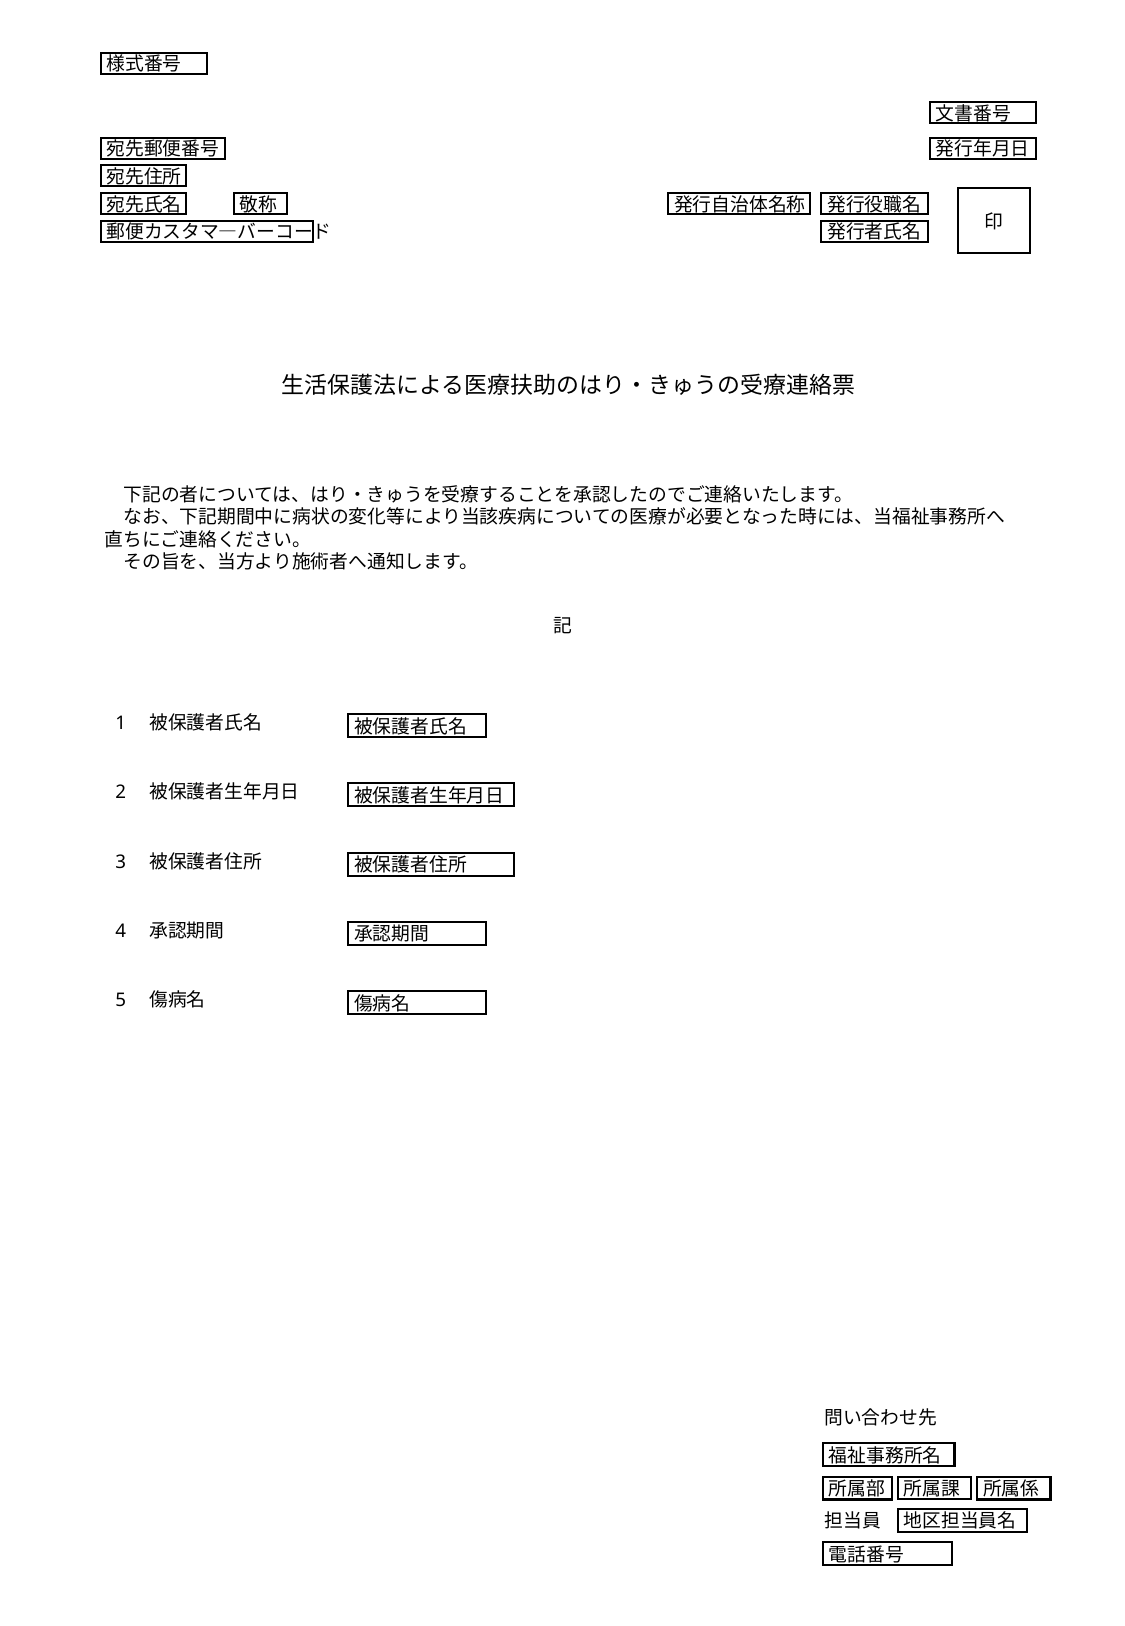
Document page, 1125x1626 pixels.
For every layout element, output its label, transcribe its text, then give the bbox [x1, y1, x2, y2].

text_box 宛先郵便番号 [100, 137, 226, 160]
text_box 敬称 [233, 192, 288, 215]
text_box 印 [957, 187, 1031, 254]
text_box 様式番号 [100, 52, 208, 75]
text_box 1 被保護者氏名 [100, 703, 1046, 741]
text_box 生活保護法による医療扶助のはり・きゅうの受療連絡票 [96, 362, 1042, 406]
text_box 4 承認期間 [100, 911, 1046, 949]
text_box 発行年月日 [929, 137, 1037, 160]
text_box 宛先住所 [100, 164, 187, 187]
text_box 3 被保護者住所 [100, 842, 1046, 880]
text_box 下記の者については、はり・きゅうを受療することを承認したのでご連絡いたします。 なお、下記期間中に病状の変化等により当該疾病についての医療が必要となった時には、当福祉事務所へ直ちにご連絡ください。 その旨を、当方より施術者へ通知します。 [90, 474, 1035, 580]
text_box 発行者氏名 [820, 220, 929, 243]
text_box 傷病名 [347, 990, 487, 1015]
text_box 被保護者氏名 [347, 713, 487, 738]
text_box 文書番号 [929, 101, 1037, 124]
text_box 2 被保護者生年月日 [100, 772, 1046, 811]
text_box 承認期間 [347, 921, 487, 946]
text_box 被保護者住所 [347, 852, 515, 877]
text_box 発行役職名 [820, 192, 929, 215]
text_box 発行自治体名称 [667, 192, 811, 215]
text_box 郵便カスタマ―バーコード [100, 220, 314, 243]
text_box 被保護者生年月日 [347, 782, 515, 807]
text_box 5 傷病名 [100, 980, 1046, 1018]
text_box 宛先氏名 [100, 192, 187, 215]
text_box 記 [90, 606, 1035, 644]
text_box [809, 1398, 1051, 1566]
